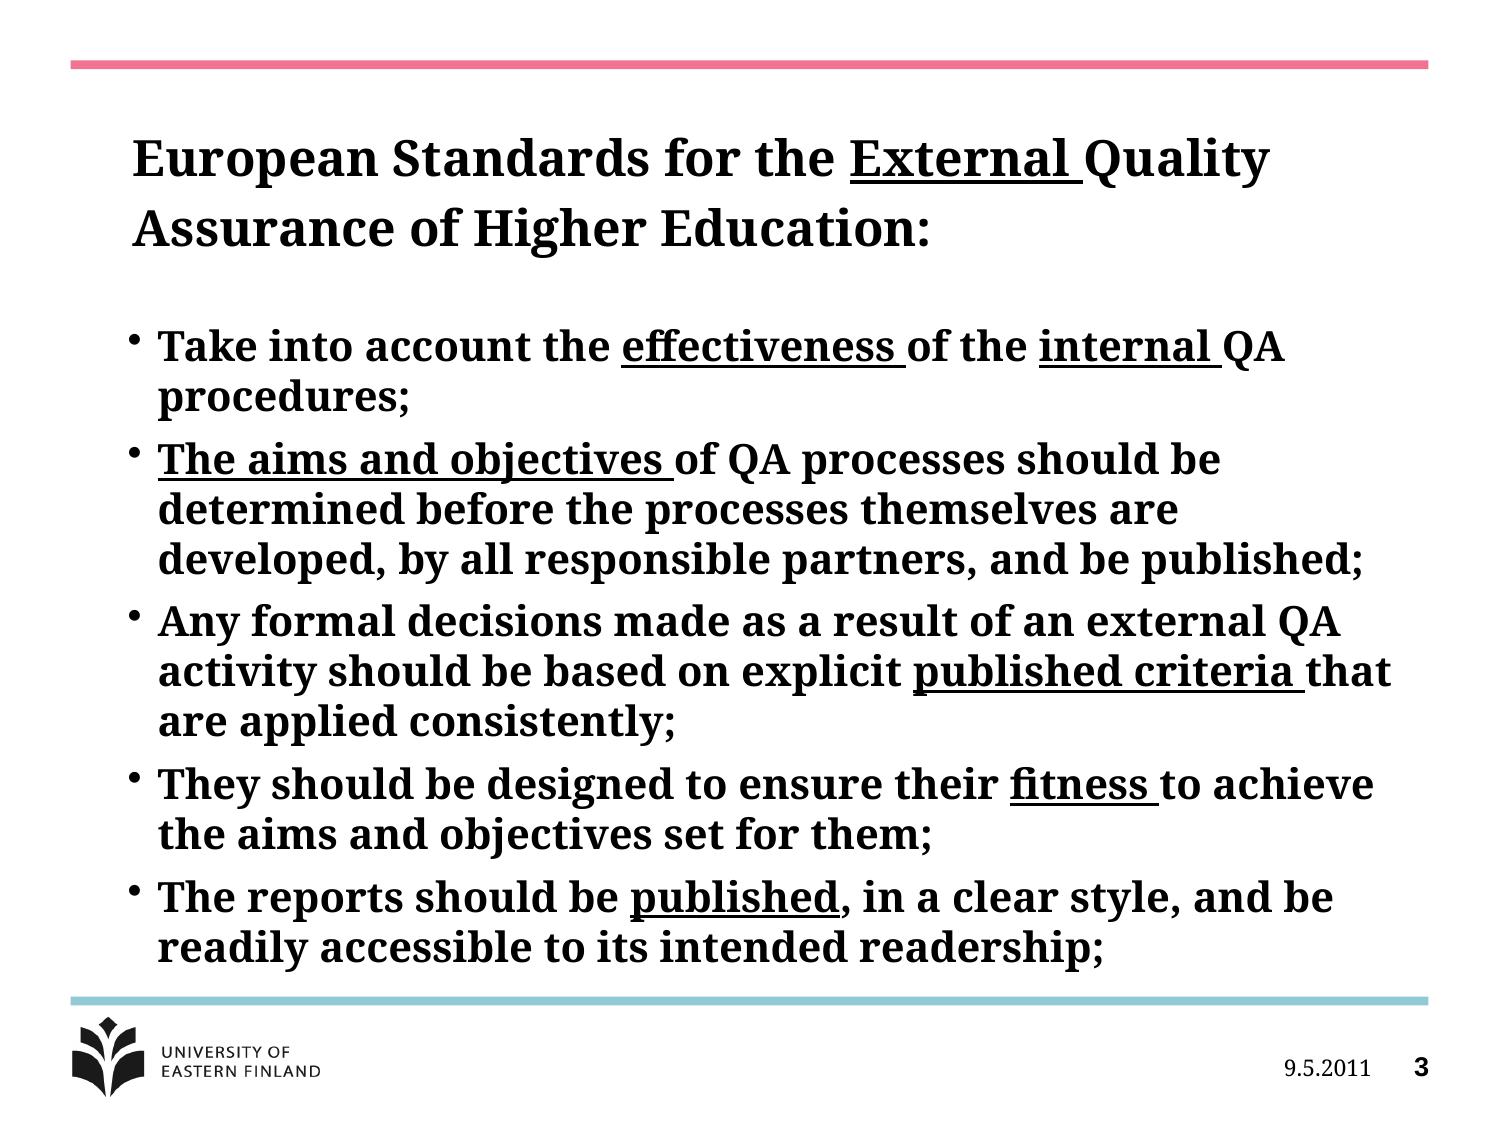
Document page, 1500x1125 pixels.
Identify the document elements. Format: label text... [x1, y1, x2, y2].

title European Standards for the External Quality Assurance of Higher Education: [117, 107, 1430, 274]
picture [67, 1012, 325, 1100]
slide_number 3 [1369, 1046, 1430, 1089]
list Take into account the effectiveness of the internal QA procedures; The aims and objectives of QA processes should be determined before the processes themselves are developed, by all responsible partners, and be published; Any formal decisions made as a result of an external QA activity should be based on explicit published criteria that are applied consistently; They should be designed to ensure their fitness to achieve the aims and objectives set for them; The reports should be published, in a clear style, and be readily accessible to its intended readership; [112, 312, 1430, 988]
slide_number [1228, 1046, 1369, 1089]
